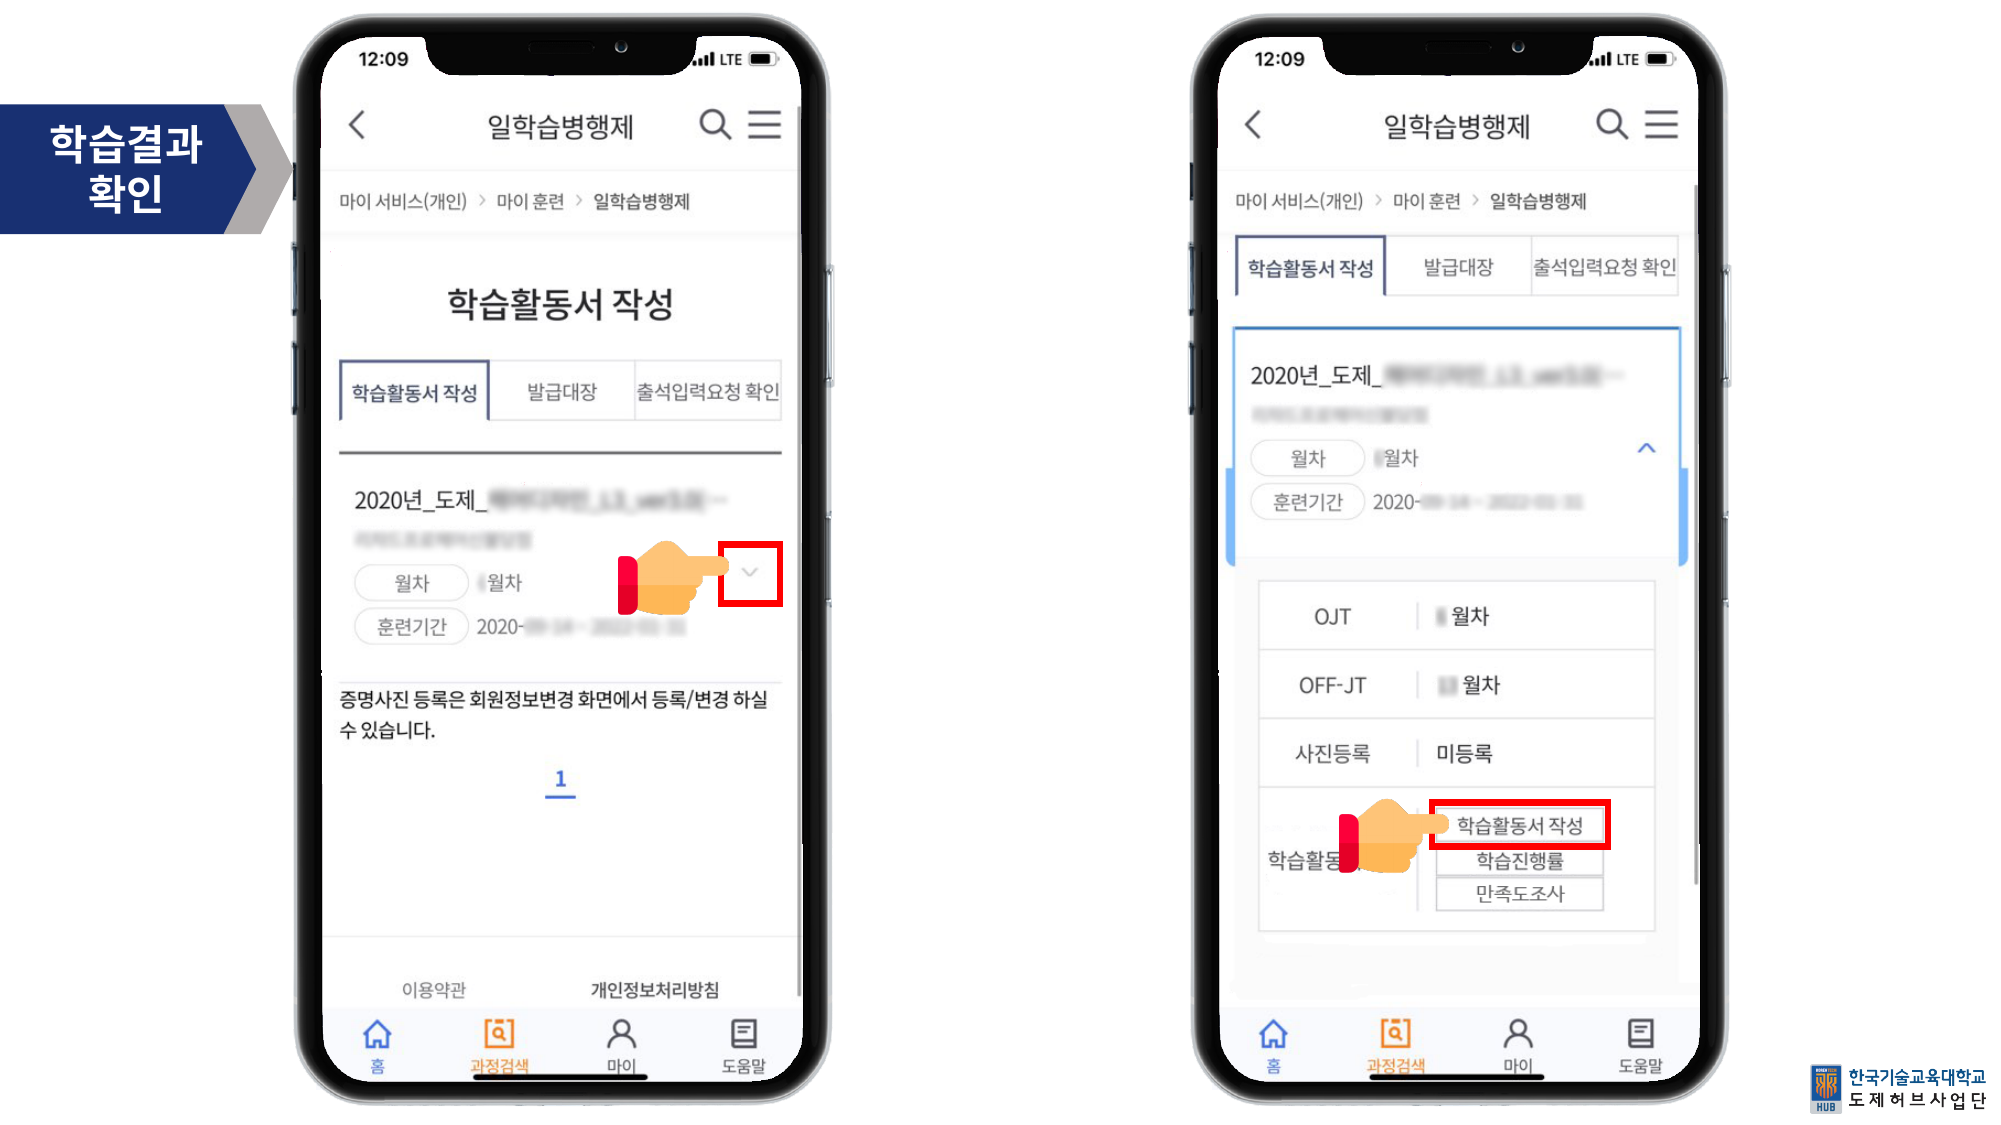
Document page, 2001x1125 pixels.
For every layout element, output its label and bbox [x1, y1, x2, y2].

picture [269, 0, 852, 1125]
picture [1166, 0, 1748, 1125]
text_box [0, 104, 294, 235]
picture [1810, 1064, 1986, 1114]
